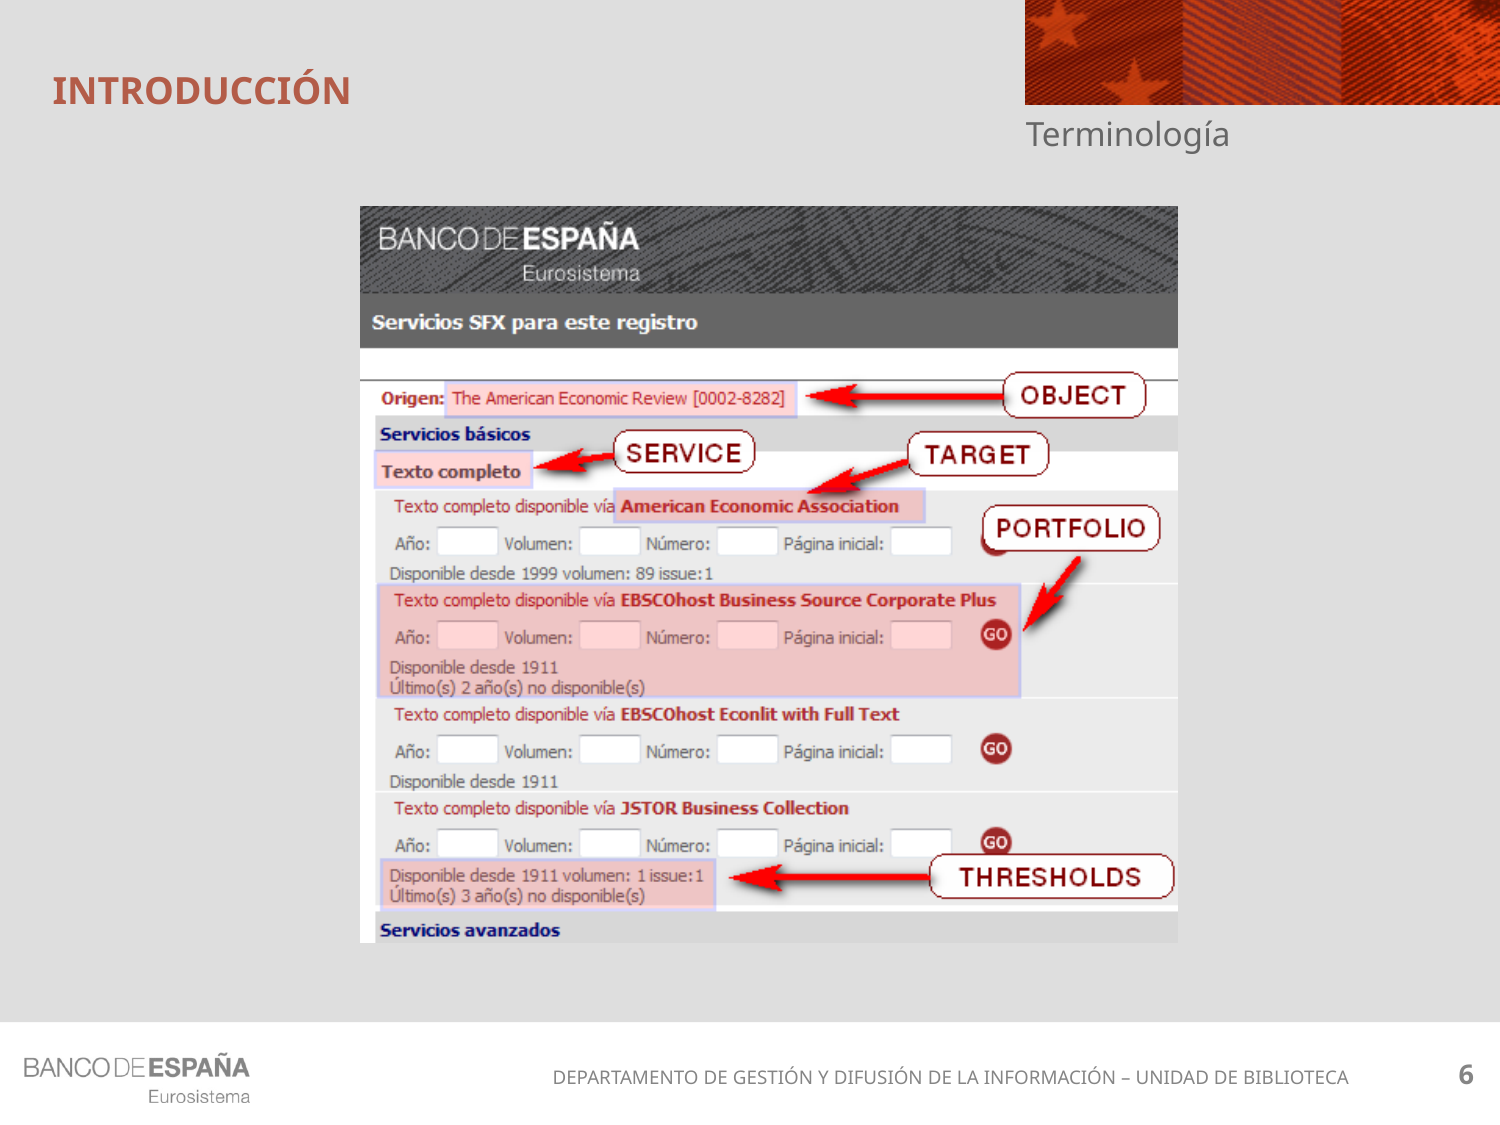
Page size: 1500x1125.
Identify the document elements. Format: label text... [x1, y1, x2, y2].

picture [359, 206, 1178, 943]
picture [1025, 0, 1500, 105]
slide_number 6 [1415, 1050, 1474, 1098]
list Terminología [1025, 108, 1500, 164]
title introducción [37, 18, 1011, 162]
picture [24, 1052, 250, 1103]
